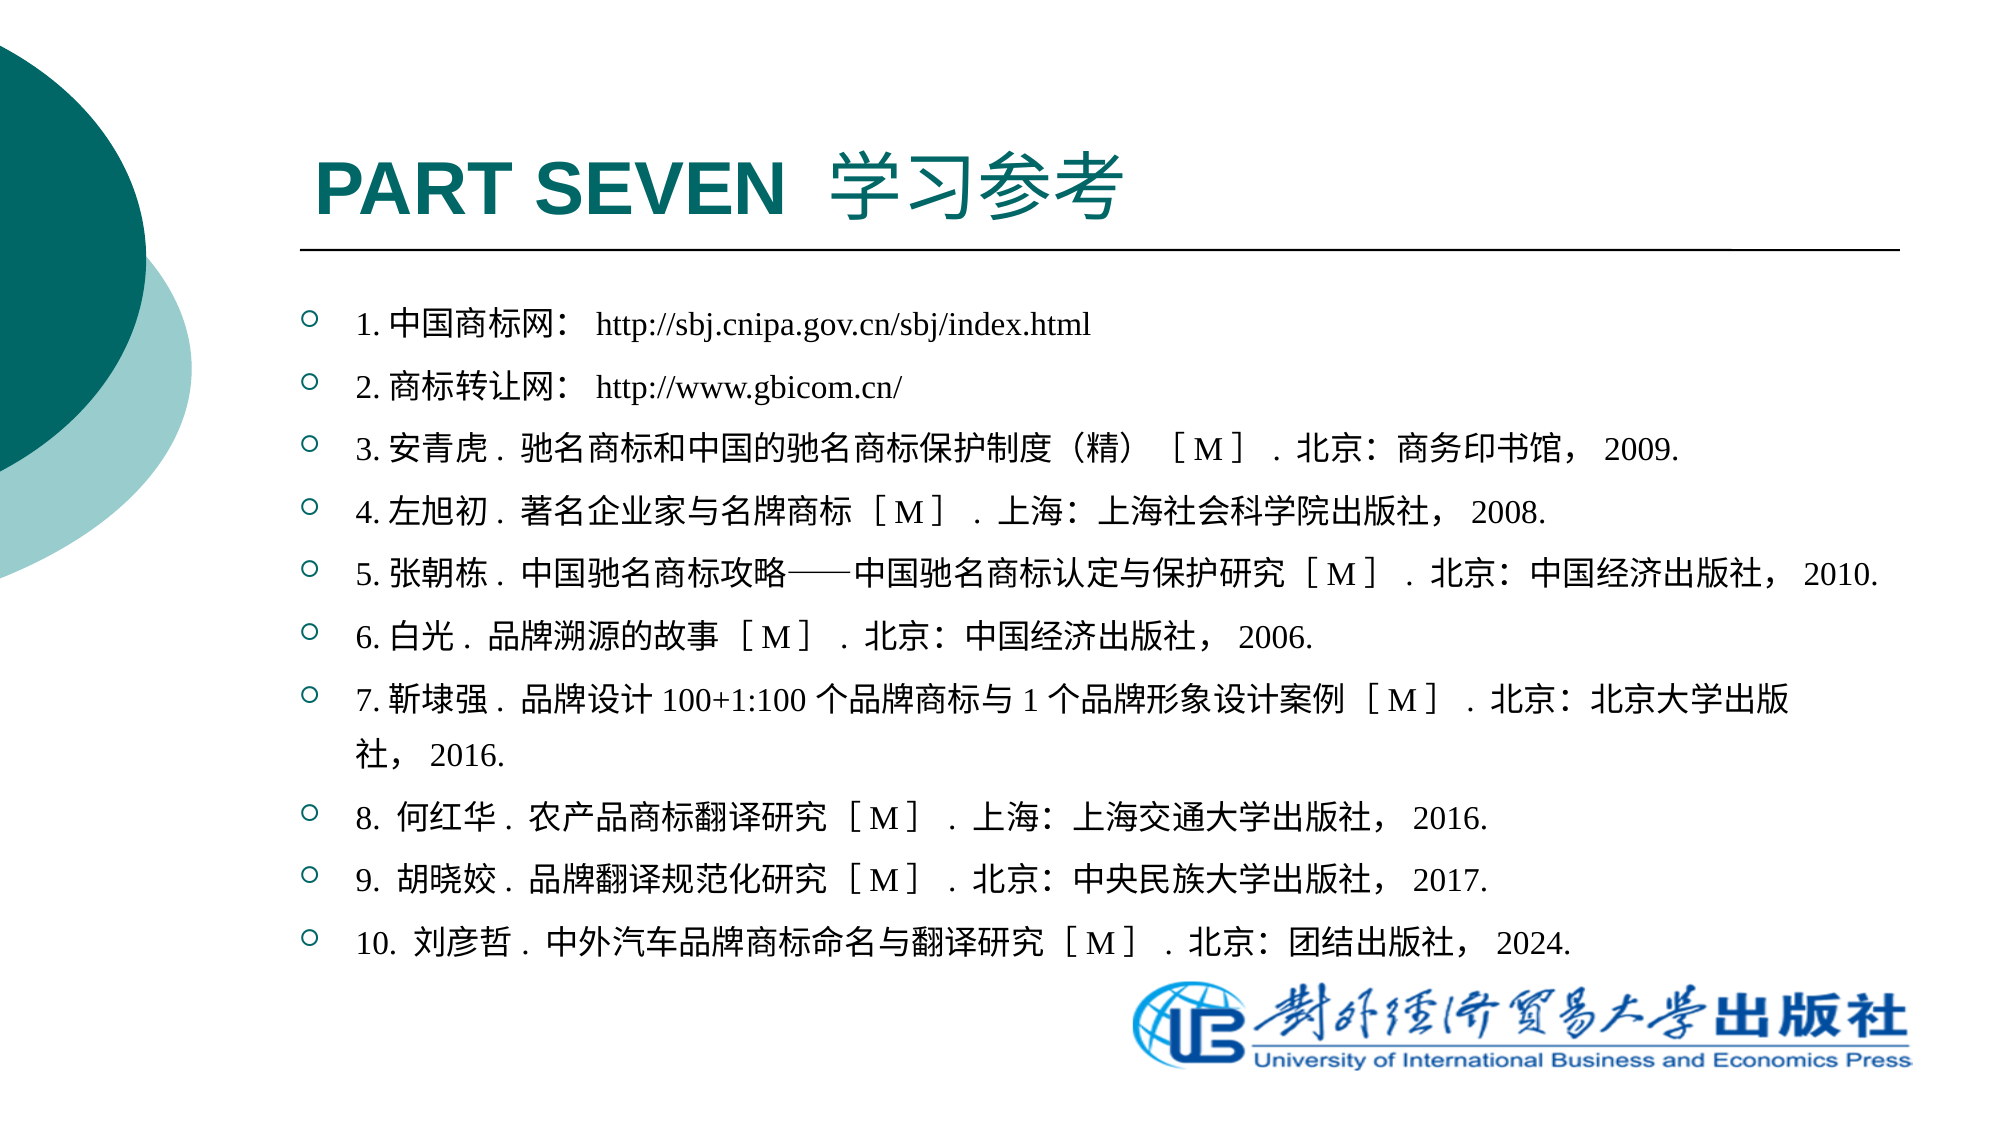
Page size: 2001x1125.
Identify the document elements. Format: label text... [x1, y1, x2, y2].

picture [1054, 922, 2000, 1125]
list 1.中国商标网：http://sbj.cnipa.gov.cn/sbj/index.html 2.商标转让网：http://www.gbicom.cn/ 3.安青虎. 驰名商标和中国的驰名商标保护制度（精）［M］. 北京：商务印书馆，2009. 4.左旭初. 著名企业家与名牌商标［M］. 上海：上海社会科学院出版社，2008. 5.张朝栋. 中国驰名商标攻略——中国驰名商标认定与保护研究［M］. 北京：中国经济出版社，2010. 6.白光. 品牌溯源的故事［M］. 北京：中国经济出版社，2006. 7.靳埭强. 品牌设计100+1:100个品牌商标与1个品牌形象设计案例［M］. 北京：北京大学出版社，2016. 8. 何红华. 农产品商标翻译研究［M］. 上海：上海交通大学出版社，2016. 9. 胡晓姣. 品牌翻译规范化研究［M］. 北京：中央民族大学出版社，2017. 10. 刘彦哲. 中外汽车品牌商标命名与翻译研究［M］. 北京：团结出版社，2024. [284, 278, 1932, 947]
title PART SEVEN 学习参考 [299, 49, 1900, 238]
